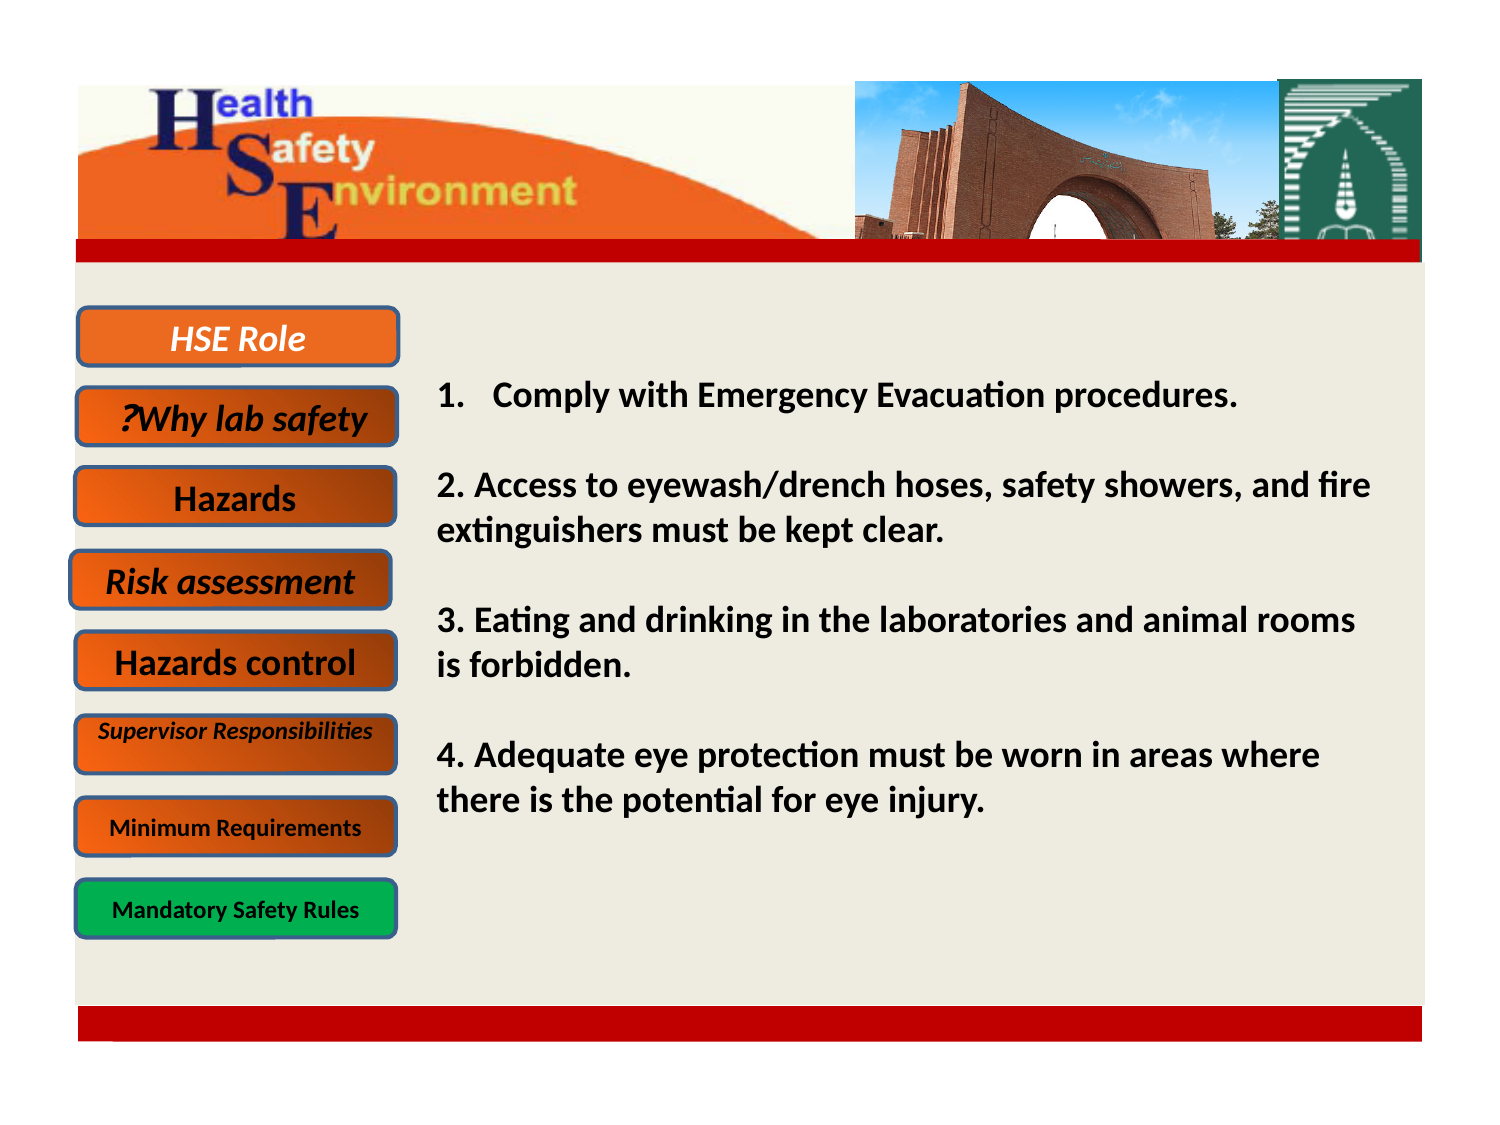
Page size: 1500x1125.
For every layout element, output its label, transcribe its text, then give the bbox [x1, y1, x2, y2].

text_box HSE Role [75, 305, 401, 368]
text_box Comply with Emergency Evacuation procedures. 2. Access to eyewash/drench hoses, safety showers, and fire extinguishers must be kept clear. 3. Eating and drinking in the laboratories and animal rooms is forbidden. 4. Adequate eye protection must be worn in areas where there is the potential for eye injury. [421, 362, 1395, 828]
text_box Risk assessment [68, 548, 393, 611]
text_box Minimum Requirements [73, 795, 398, 858]
text_box Hazards control [73, 629, 398, 692]
text_box Supervisor Responsibilities [73, 713, 398, 776]
text_box Mandatory Safety Rules [73, 877, 399, 940]
list [75, 262, 1425, 1005]
picture [78, 79, 1422, 262]
text_box Why lab safety? [74, 385, 400, 448]
text_box Hazards [72, 465, 398, 528]
